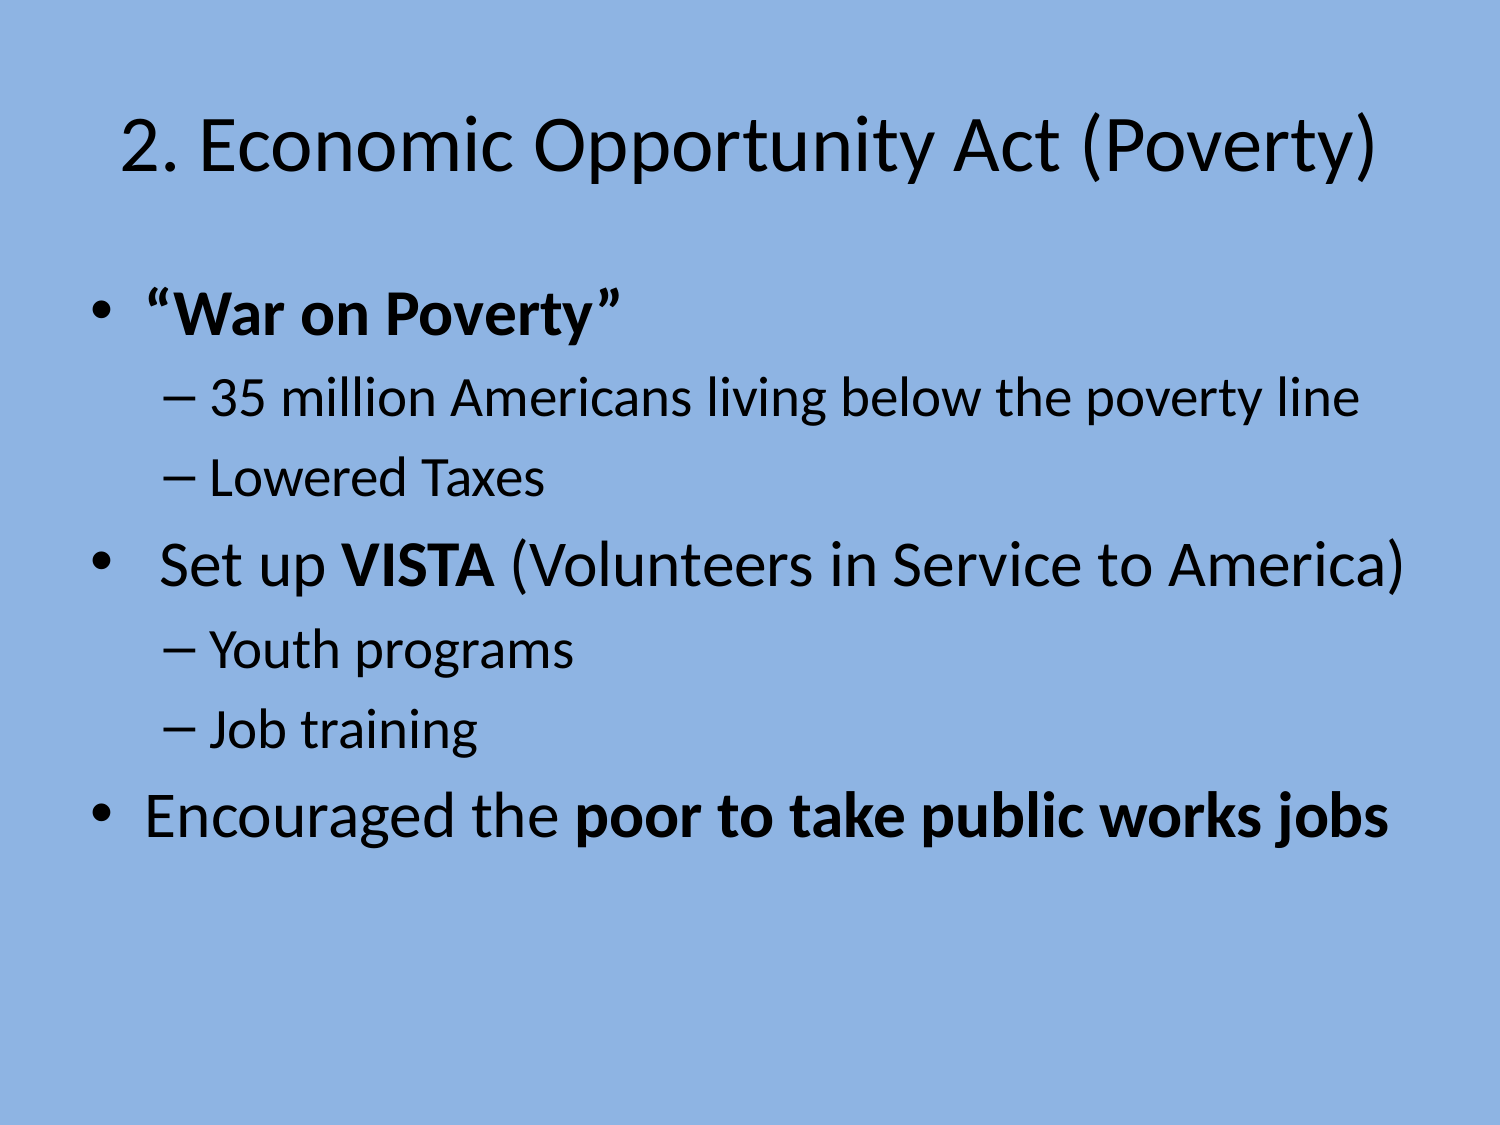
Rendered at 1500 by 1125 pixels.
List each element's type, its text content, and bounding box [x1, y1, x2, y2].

list “War on Poverty” 35 million Americans living below the poverty line Lowered Taxes Set up VISTA (Volunteers in Service to America) Youth programs Job training Encouraged the poor to take public works jobs [75, 262, 1425, 1005]
title 2. Economic Opportunity Act (Poverty) [75, 45, 1425, 233]
